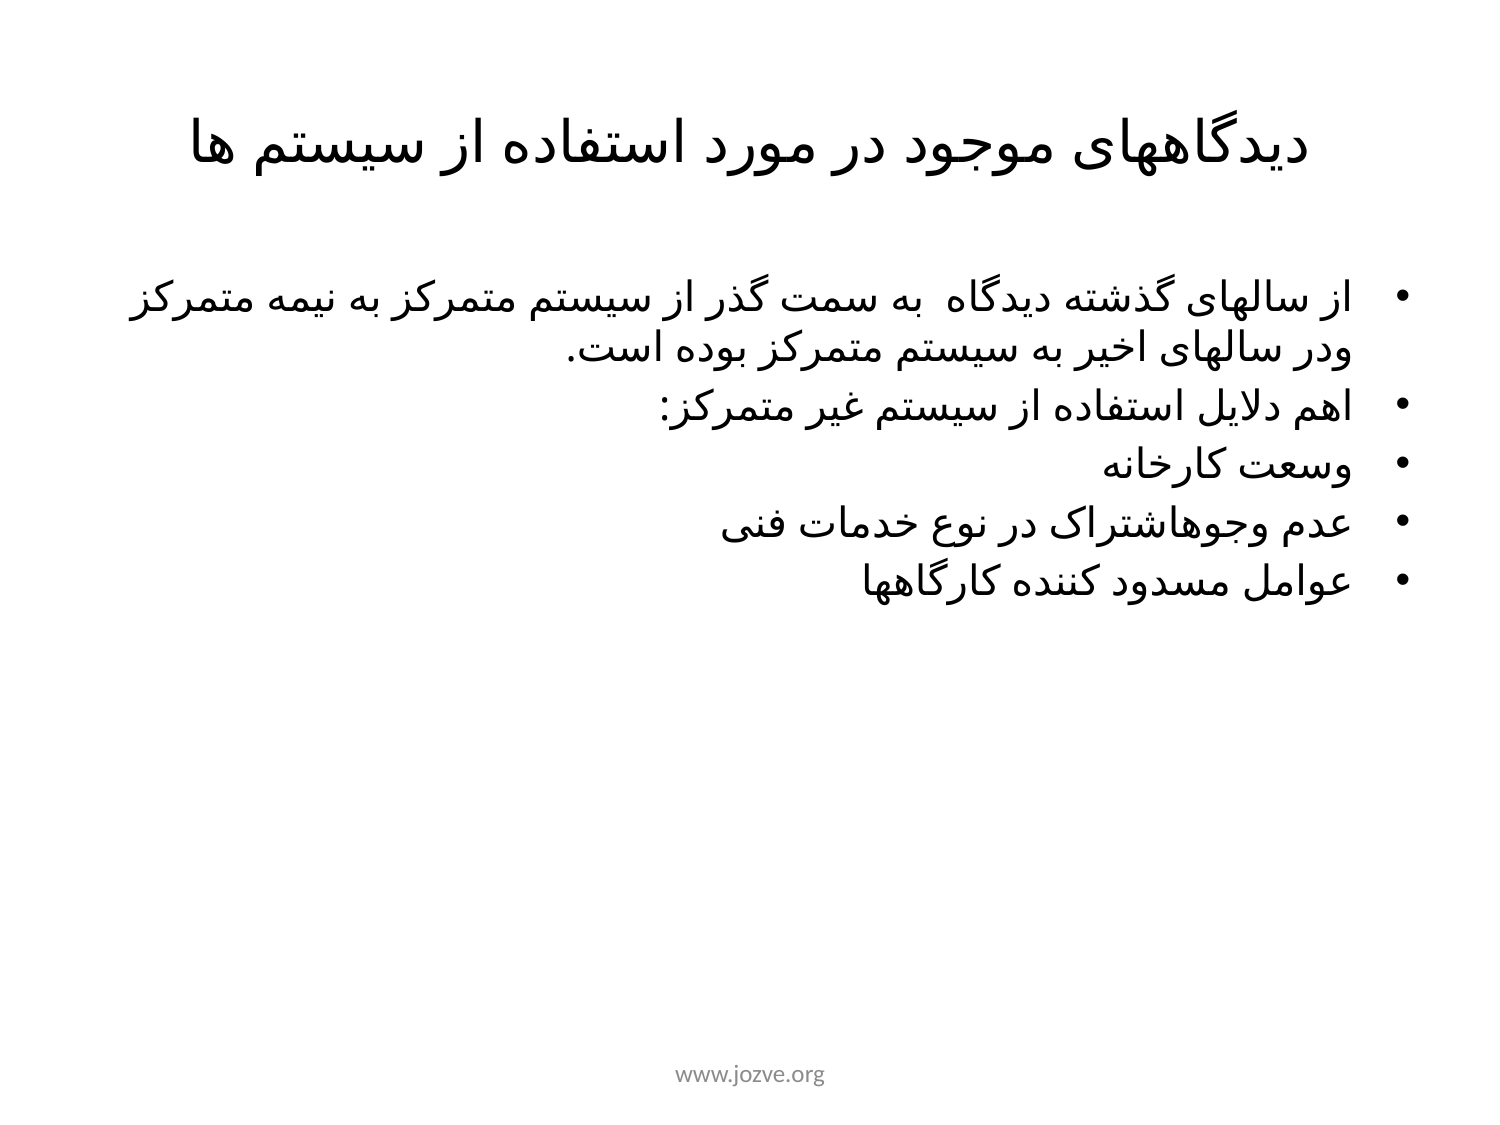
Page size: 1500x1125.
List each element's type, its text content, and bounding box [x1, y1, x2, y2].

list از سالهای گذشته دیدگاه به سمت گذر از سیستم متمرکز به نیمه متمرکز ودر سالهای اخیر به سیستم متمرکز بوده است. اهم دلایل استفاده از سیستم غیر متمرکز: وسعت کارخانه عدم وجوهاشتراک در نوع خدمات فنی عوامل مسدود کننده کارگاهها [75, 262, 1425, 1005]
footer www.jozve.org [512, 1042, 988, 1103]
title دیدگاههای موجود در مورد استفاده از سیستم ها [75, 45, 1425, 233]
